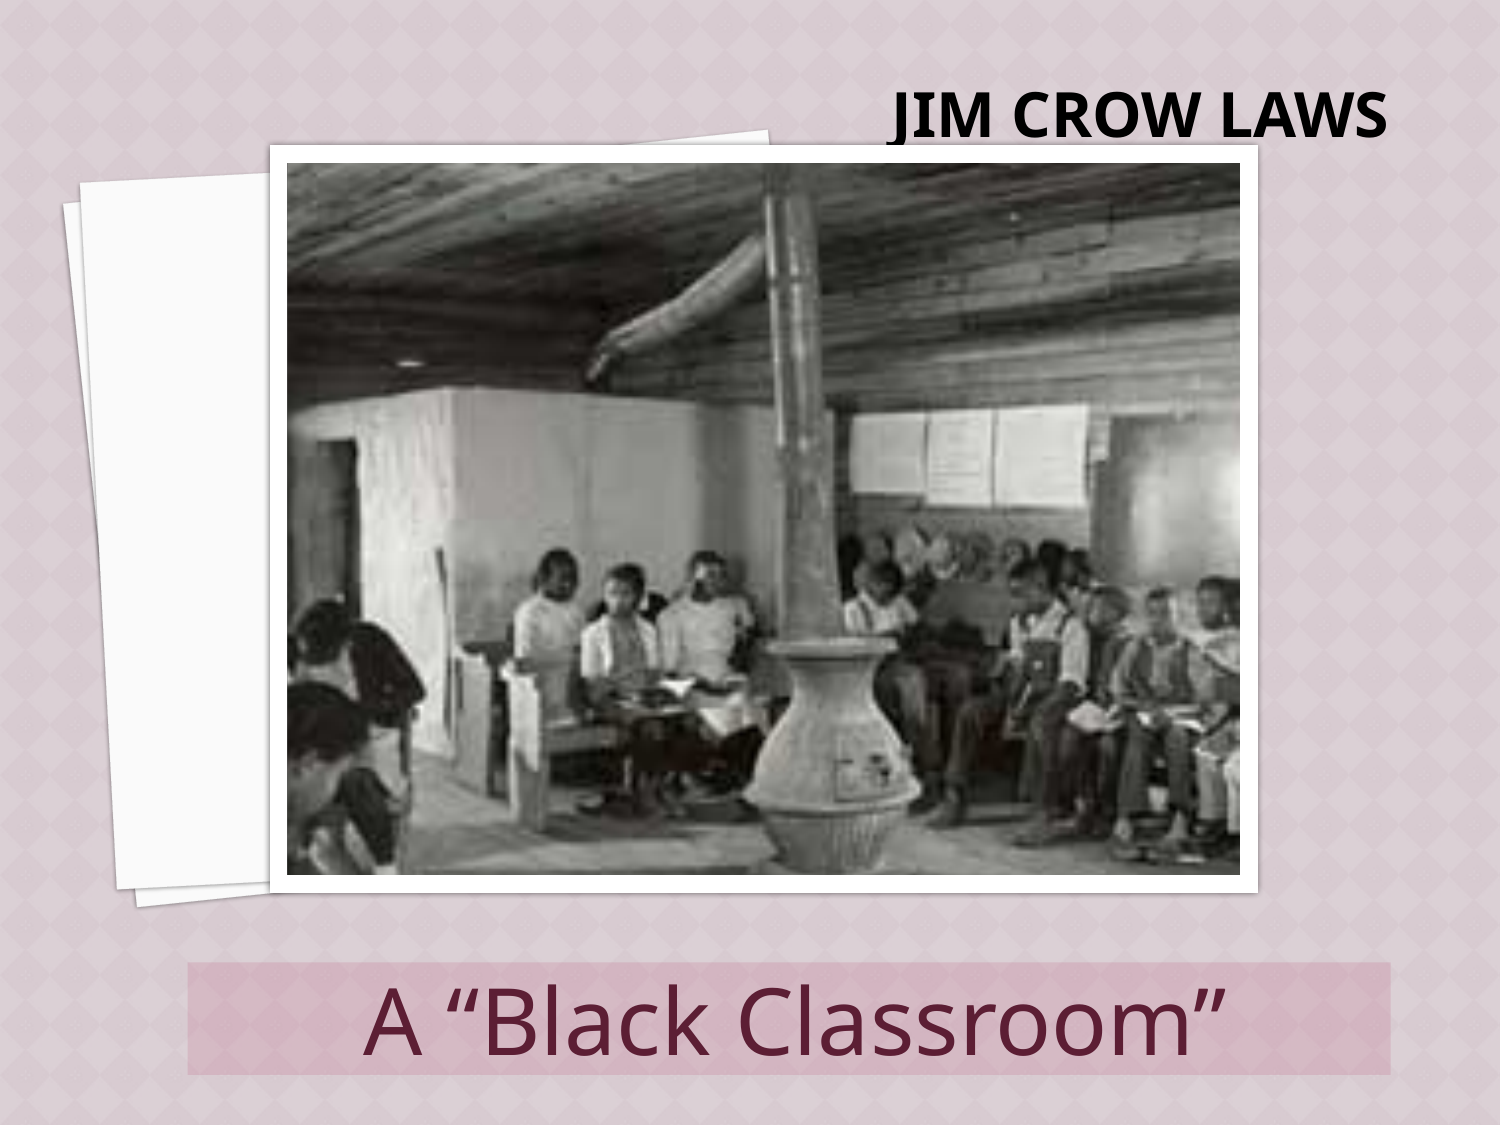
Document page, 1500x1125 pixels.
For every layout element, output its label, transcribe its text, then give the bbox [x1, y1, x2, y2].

list A “Black Classroom” [187, 962, 1391, 1076]
title Jim crow laws [884, 37, 1447, 150]
picture [287, 162, 1241, 876]
